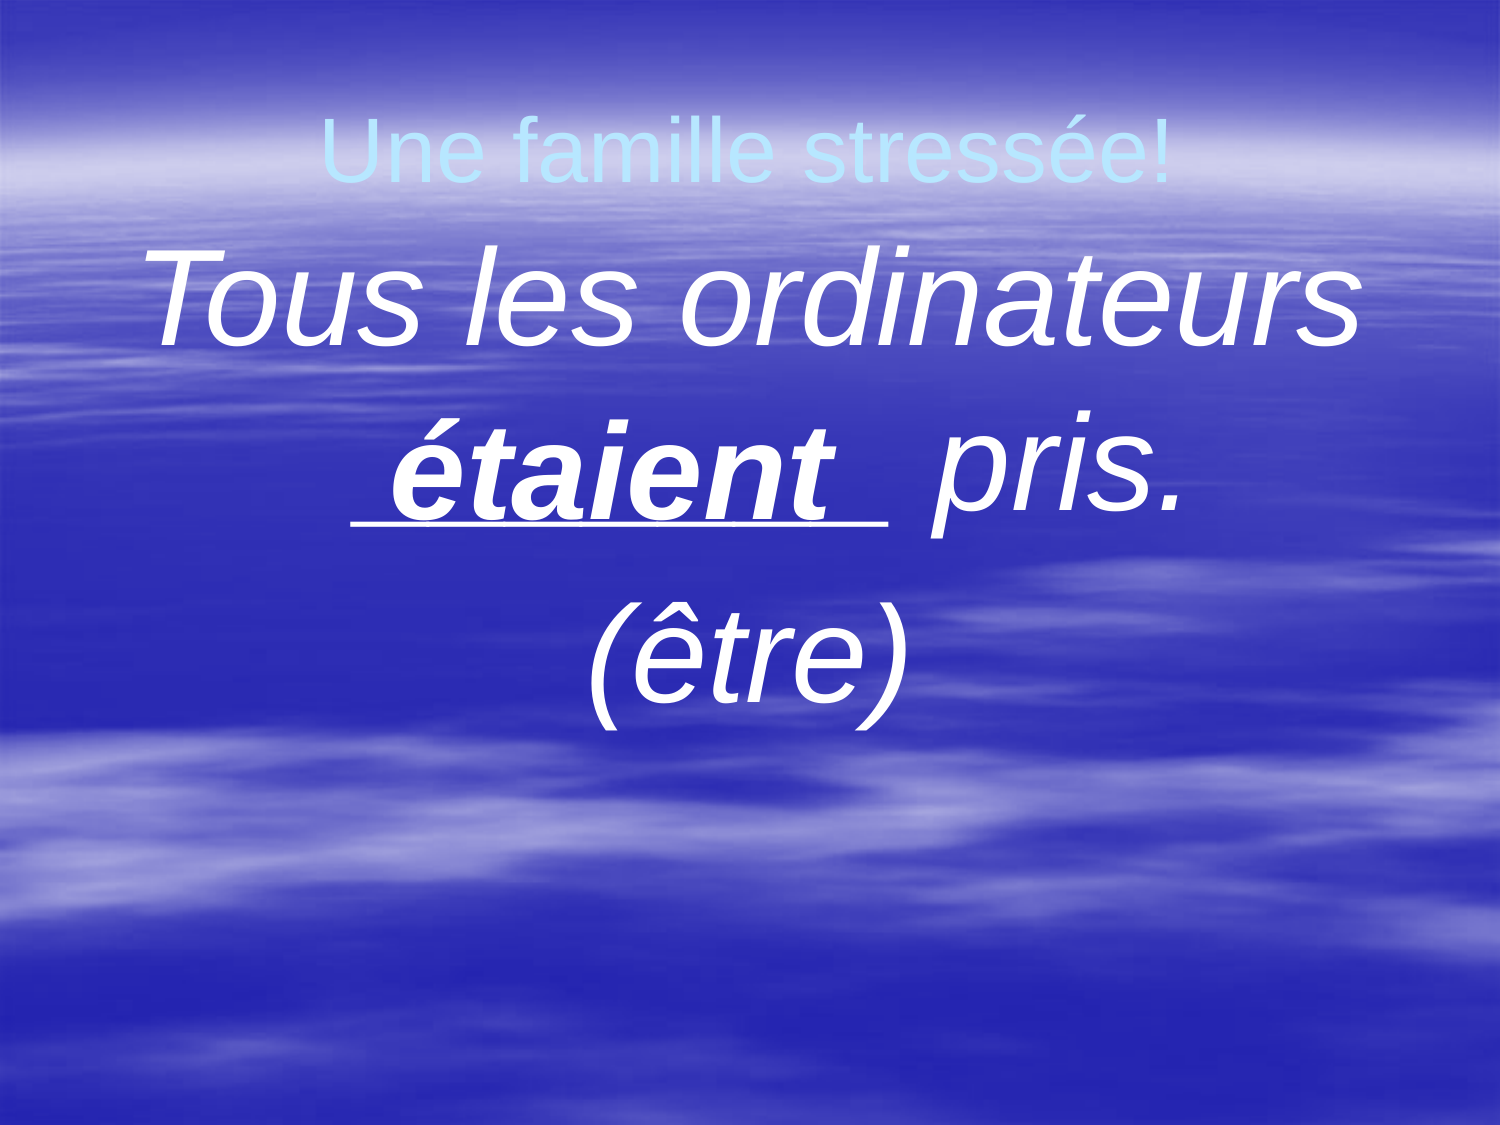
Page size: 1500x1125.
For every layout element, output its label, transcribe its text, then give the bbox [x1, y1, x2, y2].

title Une famille stressée! [49, 37, 1446, 200]
list Tous les ordinateurs _______ pris. (être) [0, 200, 1500, 950]
text_box étaient [375, 374, 1075, 593]
